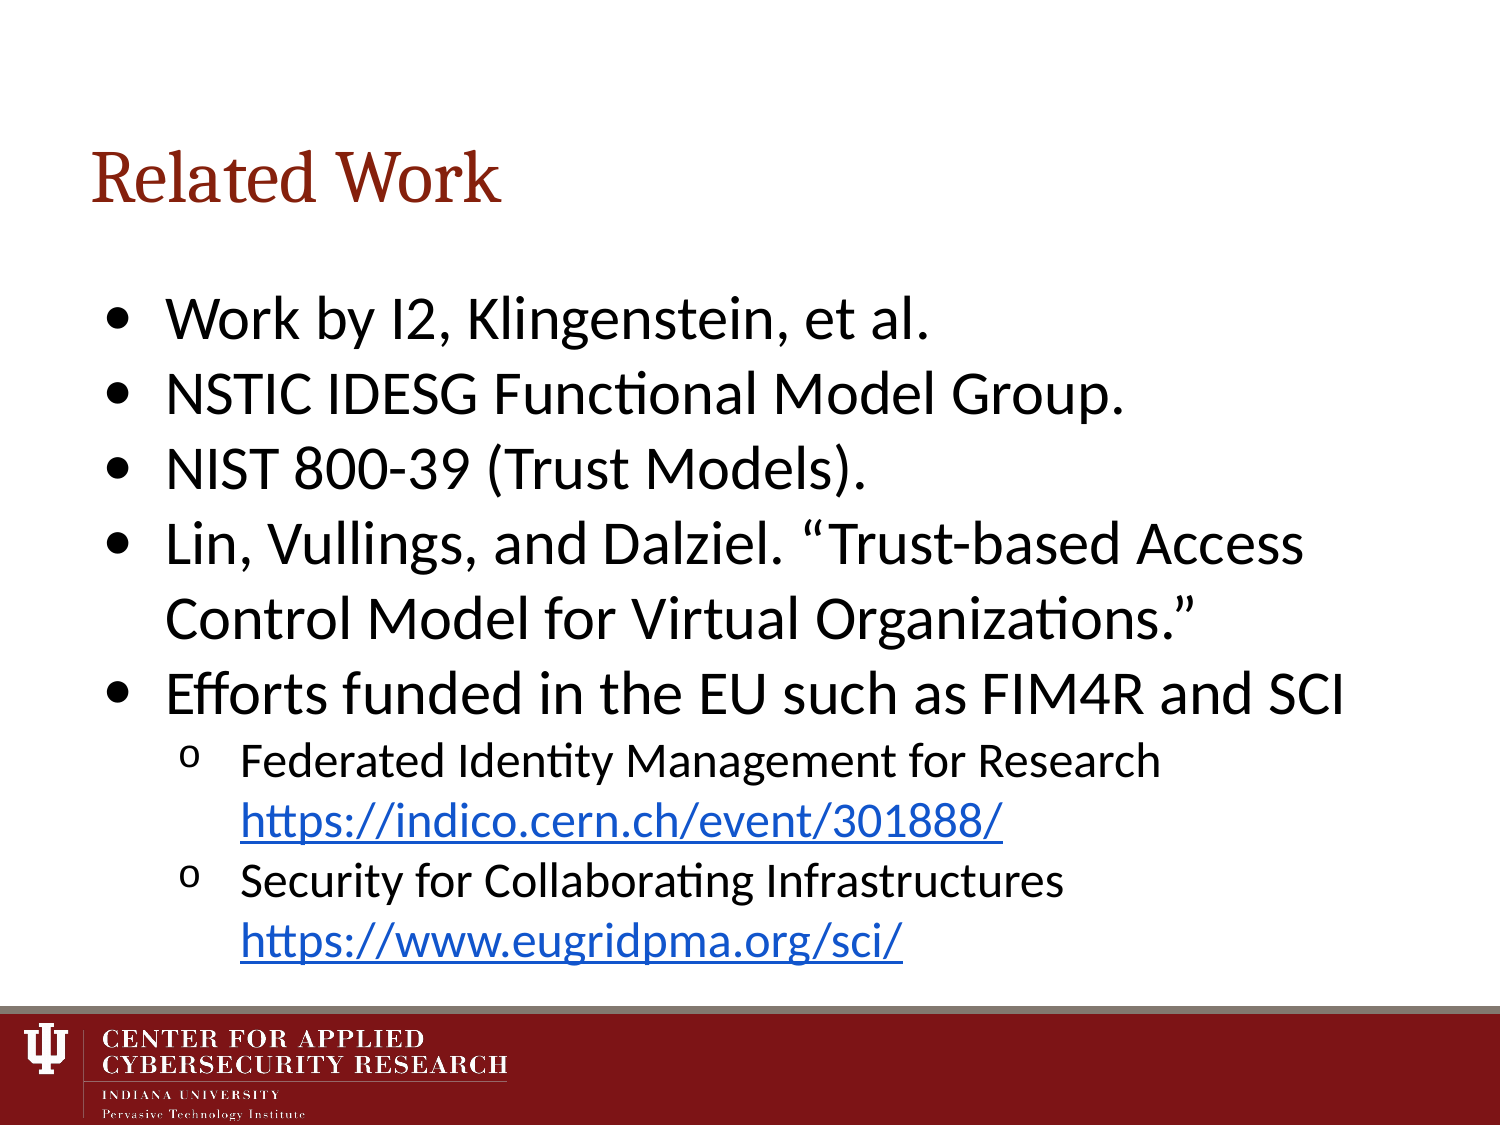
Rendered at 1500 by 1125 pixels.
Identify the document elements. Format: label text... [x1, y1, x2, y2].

title Related Work [75, 45, 1425, 233]
picture [24, 1023, 507, 1121]
list Work by I2, Klingenstein, et al. NSTIC IDESG Functional Model Group. NIST 800-39 (Trust Models). Lin, Vullings, and Dalziel. “Trust-based Access Control Model for Virtual Organizations.” Efforts funded in the EU such as FIM4R and SCI Federated Identity Management for Research https://indico.cern.ch/event/301888/ Security for Collaborating Infrastructures https://www.eugridpma.org/sci/ [75, 262, 1425, 1078]
